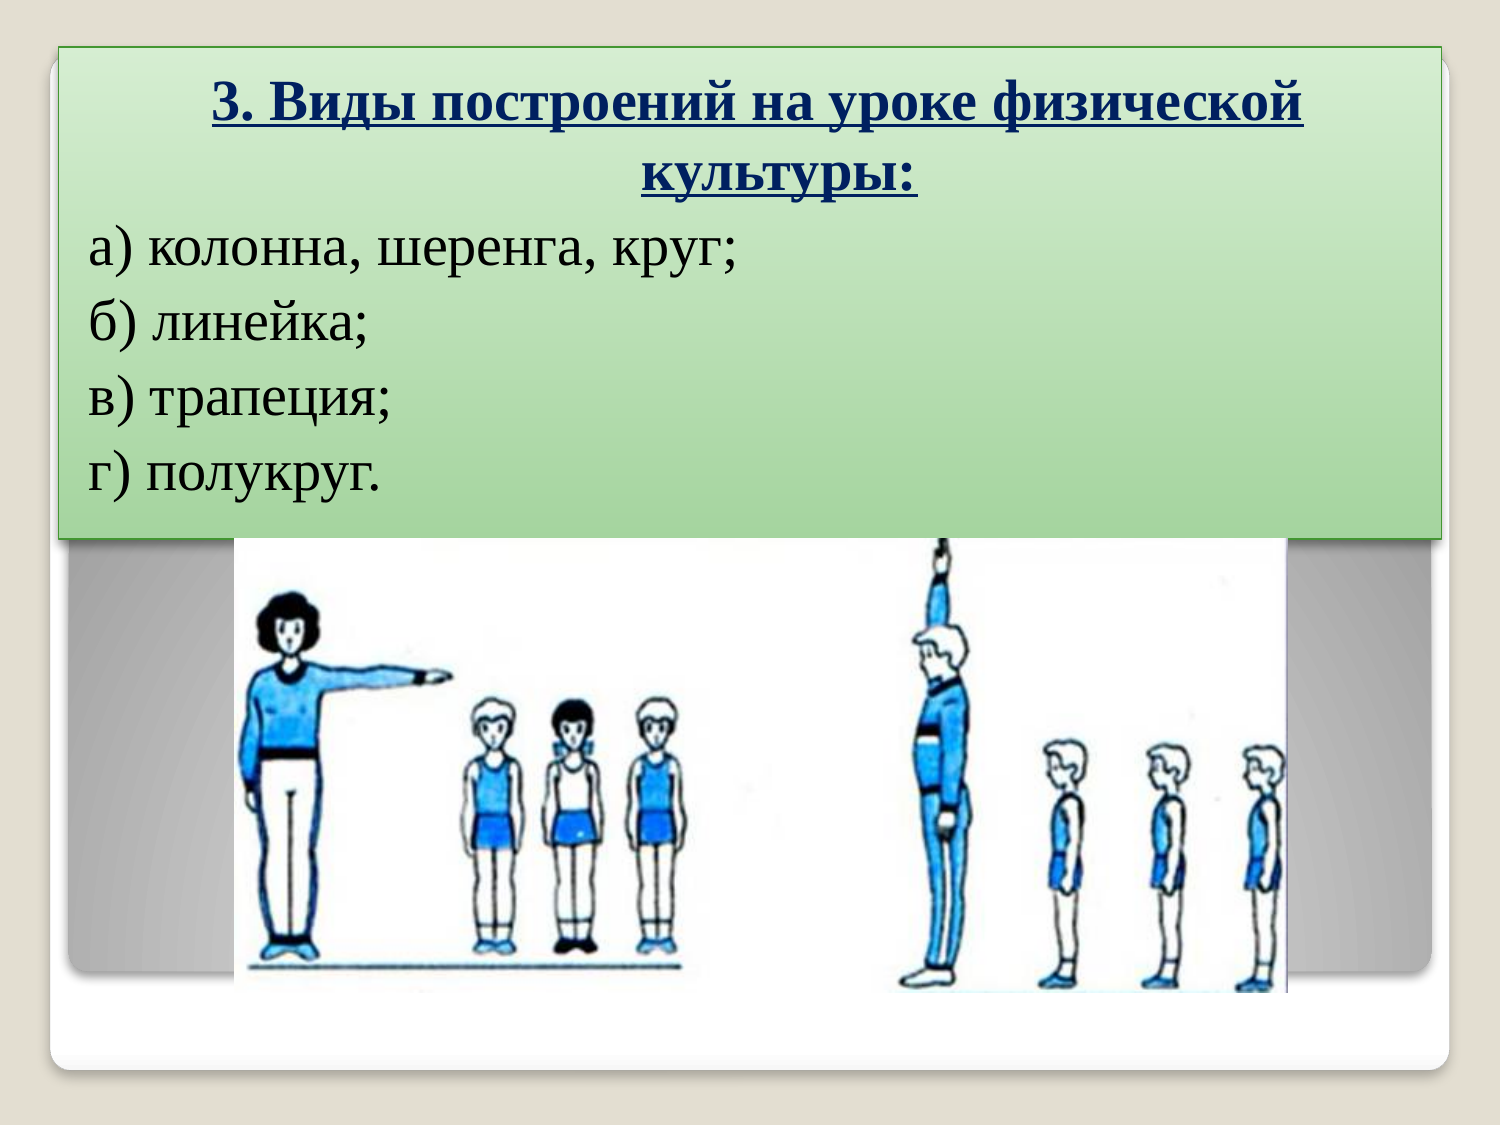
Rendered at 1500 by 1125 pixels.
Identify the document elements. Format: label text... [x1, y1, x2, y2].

list 3. Виды построений на уроке физической культуры: а) колонна, шеренга, круг; б) линейка; в) трапеция; г) полукруг. [58, 46, 1442, 540]
picture [234, 538, 1288, 993]
